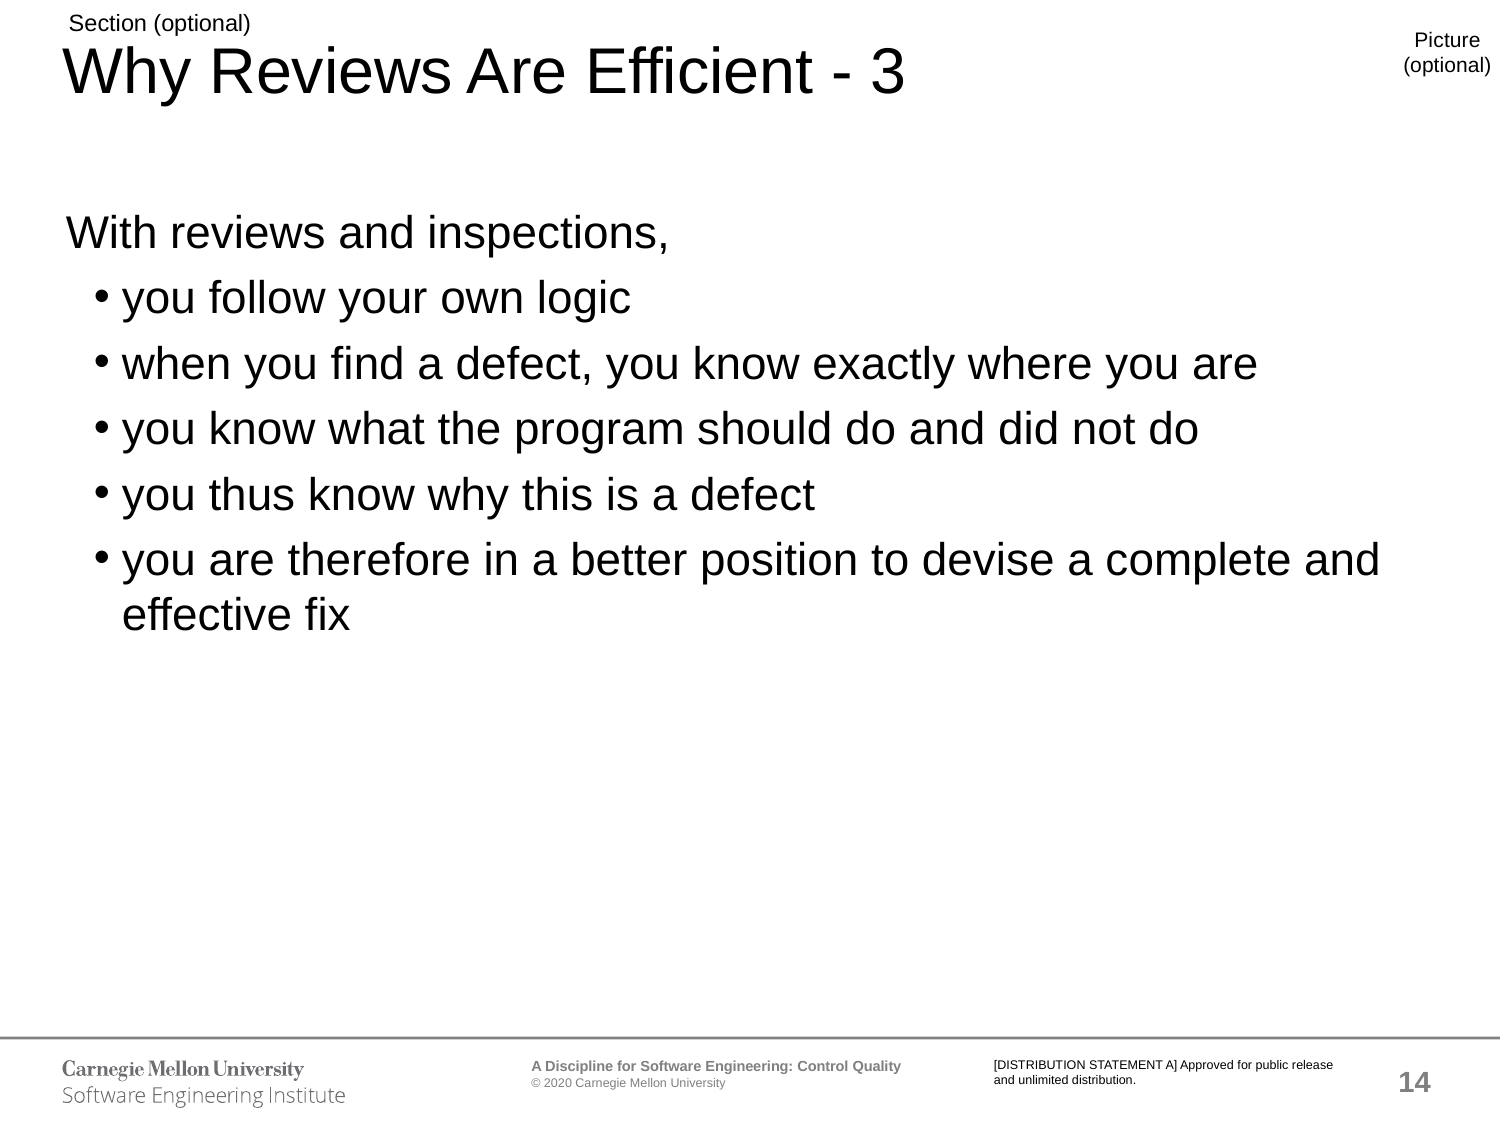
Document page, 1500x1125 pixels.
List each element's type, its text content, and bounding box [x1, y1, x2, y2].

list With reviews and inspections, you follow your own logic when you find a defect, you know exactly where you are you know what the program should do and did not do you thus know why this is a defect you are therefore in a better position to devise a complete and effective fix [65, 202, 1431, 1026]
title Why Reviews Are Efficient - 3 [62, 37, 1338, 182]
